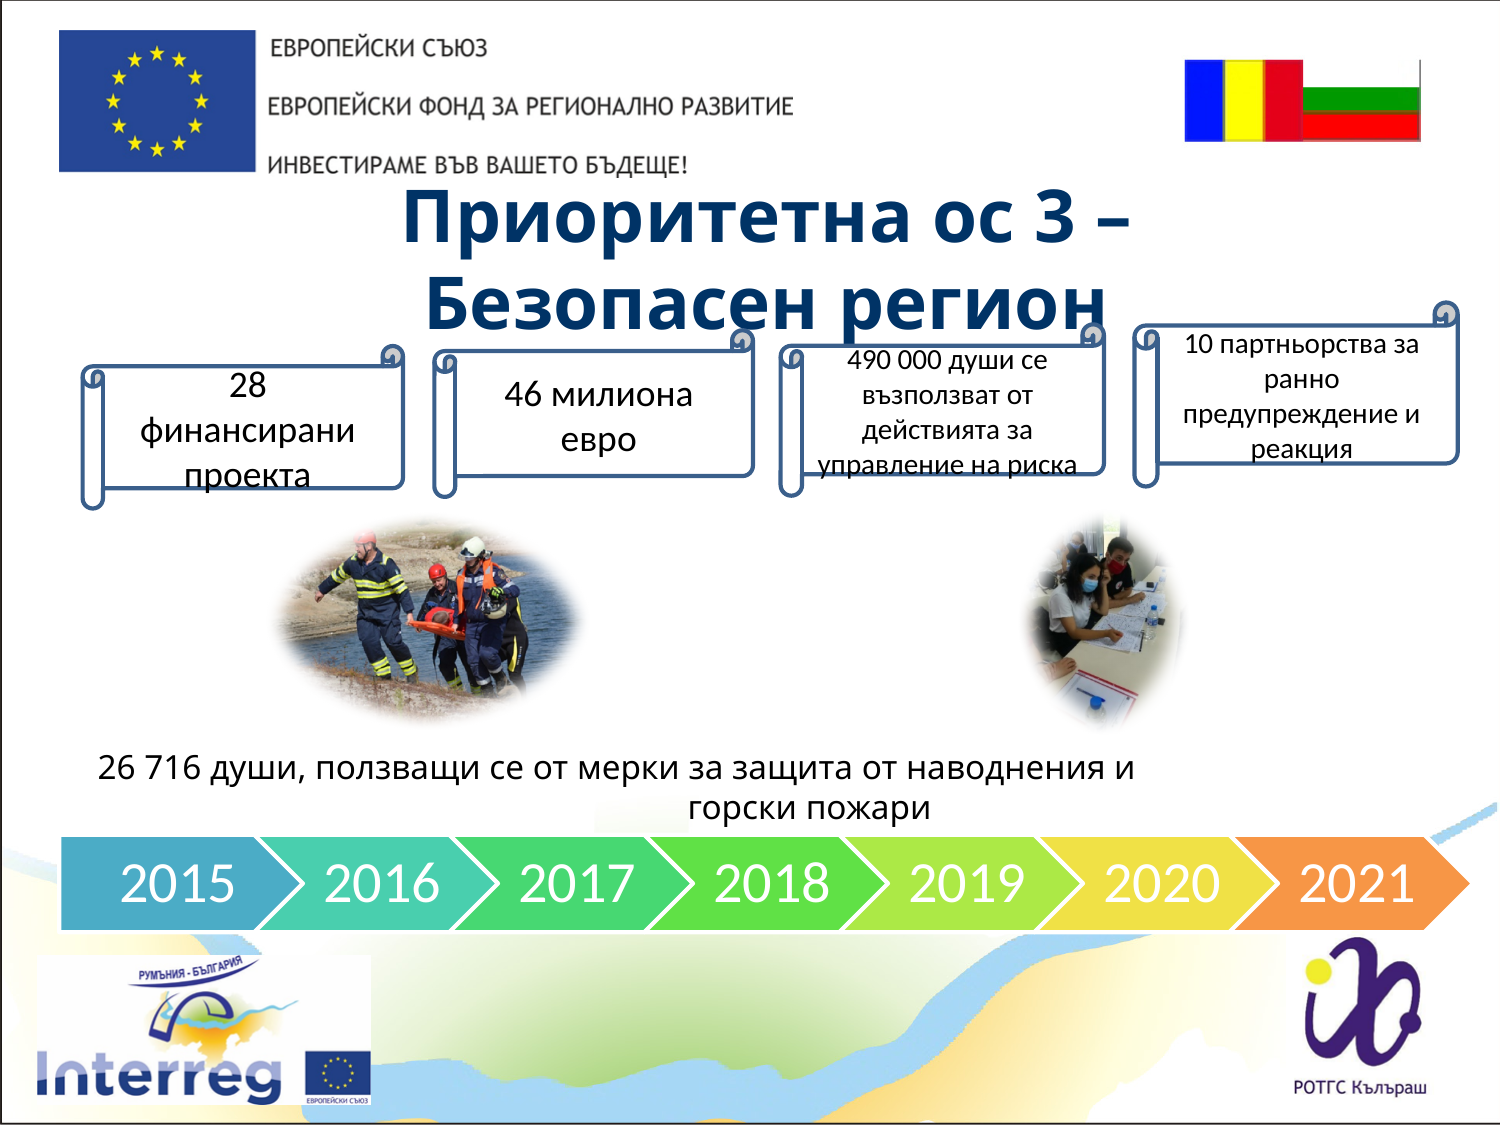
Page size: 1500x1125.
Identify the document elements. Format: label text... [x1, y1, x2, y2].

text_box 26 716 души, ползващи се от мерки за защита от наводнения и горски пожари [82, 738, 1450, 788]
text_box 490 000 души се възползват от действията за управление на риска [778, 322, 1107, 498]
title [82, 183, 1433, 738]
text_box 28 финансирани проекта [80, 343, 406, 511]
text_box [58, 789, 1474, 978]
picture [0, 0, 1500, 1125]
text_box 46 милиона евро [432, 328, 756, 499]
text_box Приоритетна ос 3 – Безопасен регион [272, 161, 1260, 275]
text_box 10 партньорства за ранно предупреждение и реакция [1132, 300, 1460, 489]
